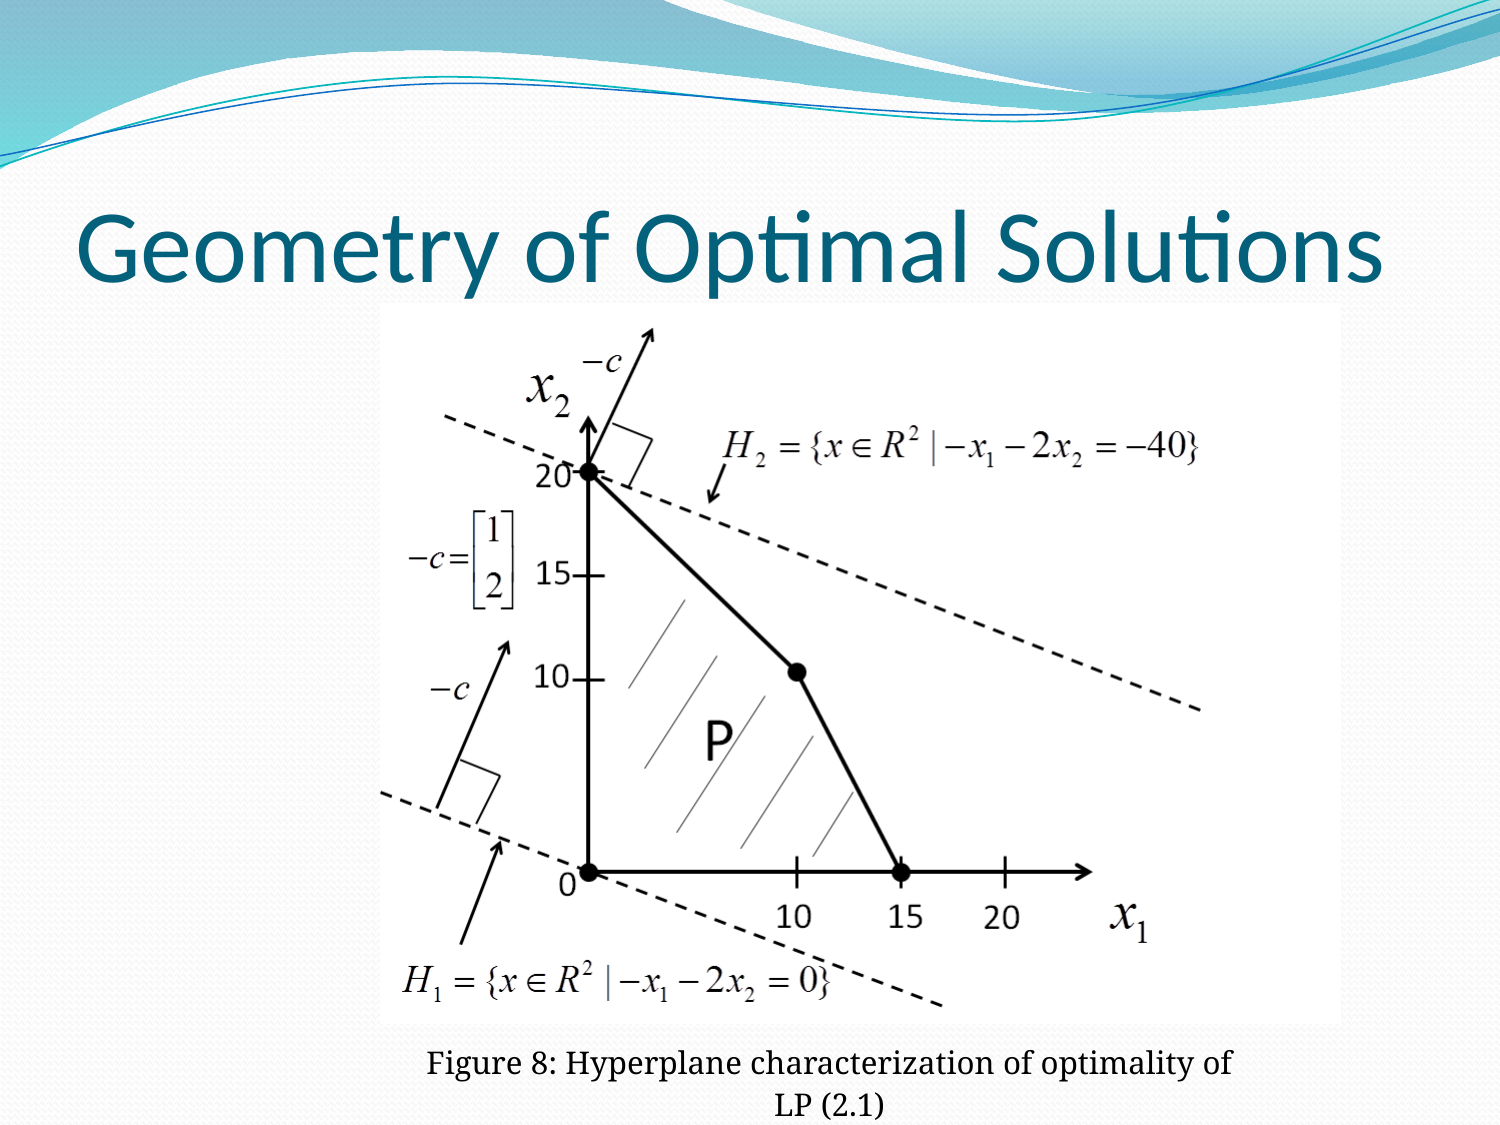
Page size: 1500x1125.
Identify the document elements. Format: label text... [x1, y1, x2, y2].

table_header Figure 8: Hyperplane characterization of optimality of LP (2.1) [396, 1037, 1264, 1125]
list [380, 302, 1341, 1024]
title Geometry of Optimal Solutions [75, 115, 1425, 303]
